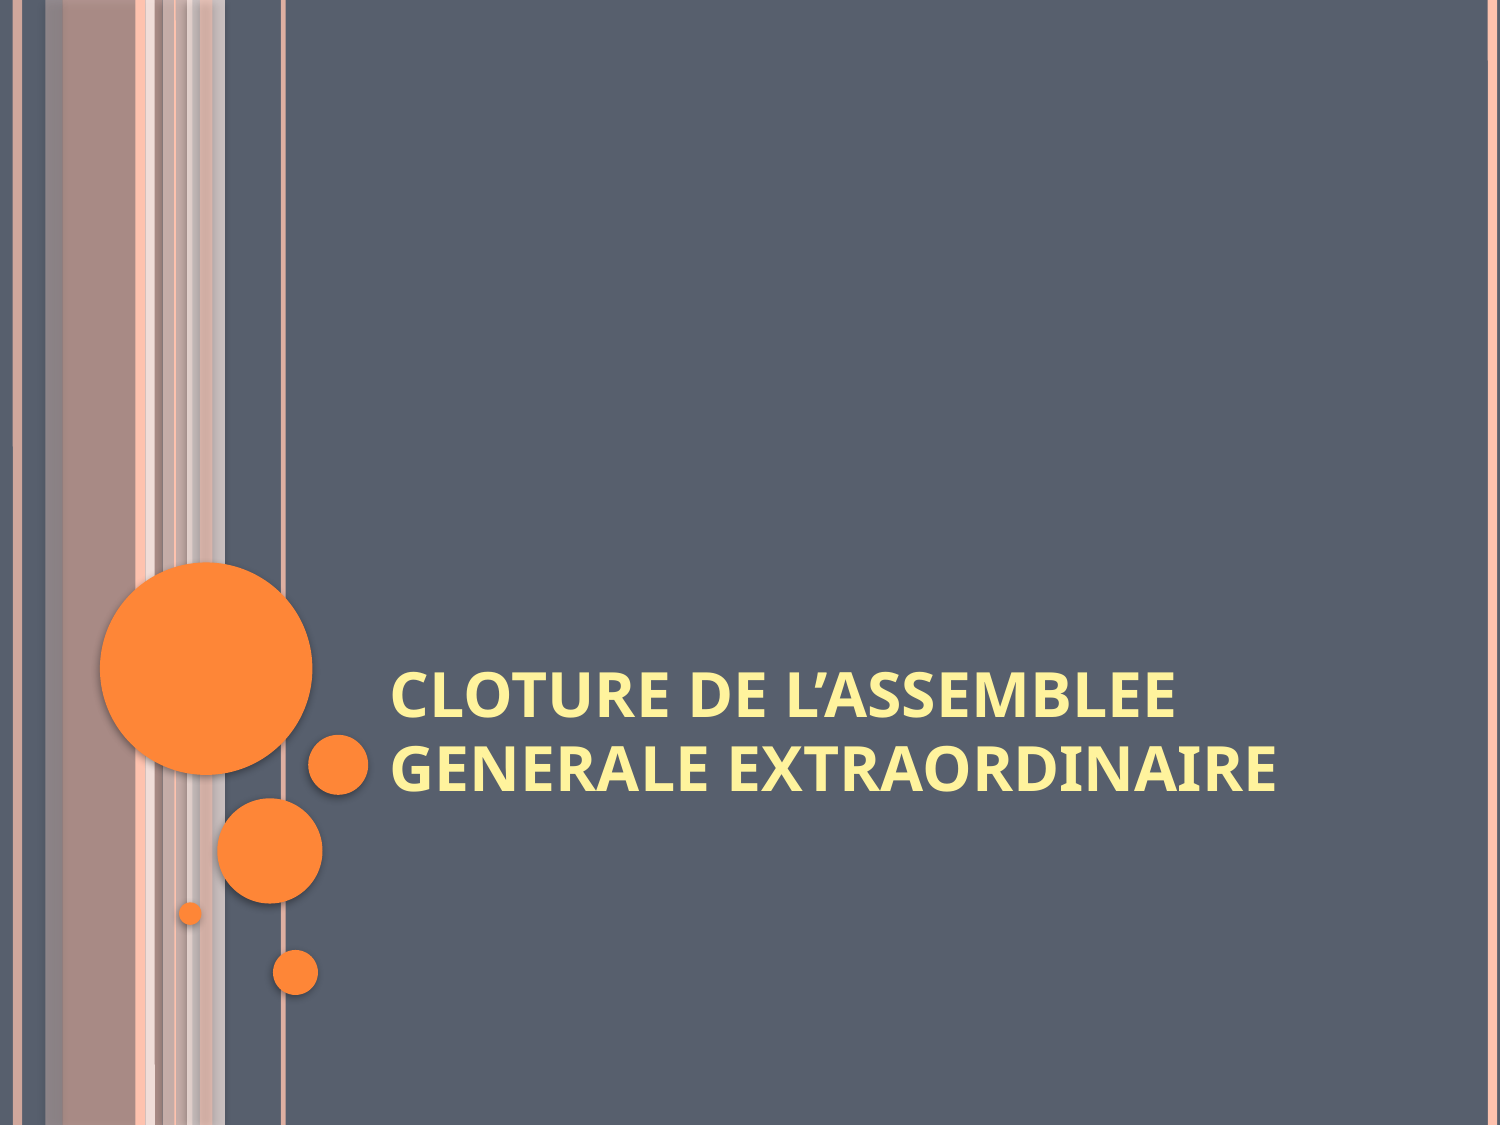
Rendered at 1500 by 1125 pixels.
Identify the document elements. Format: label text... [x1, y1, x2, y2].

title CLOTURE DE L’ASSEMBLEE GENERALE EXTRAORDINAIRE [375, 474, 1388, 812]
